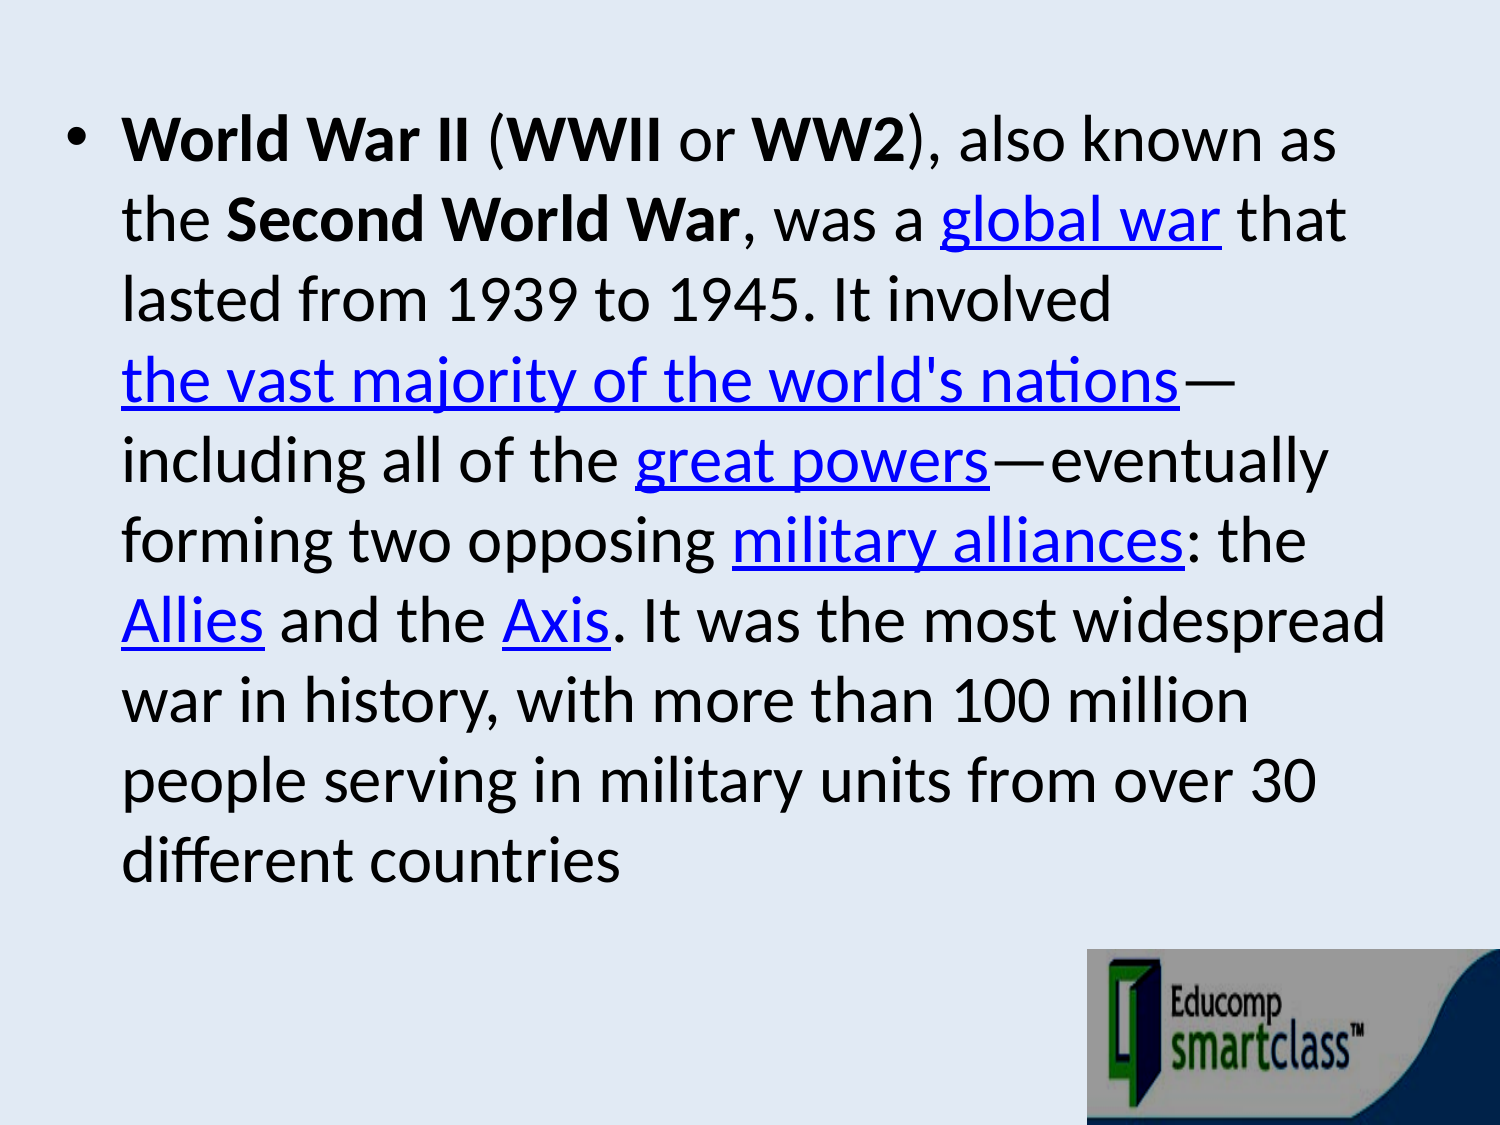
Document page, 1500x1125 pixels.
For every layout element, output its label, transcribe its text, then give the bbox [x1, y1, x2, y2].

picture [1087, 949, 1500, 1125]
list World War II (WWII or WW2), also known as the Second World War, was a global war that lasted from 1939 to 1945. It involved the vast majority of the world's nations—including all of the great powers—eventually forming two opposing military alliances: the Allies and the Axis. It was the most widespread war in history, with more than 100 million people serving in military units from over 30 different countries [50, 87, 1425, 1050]
